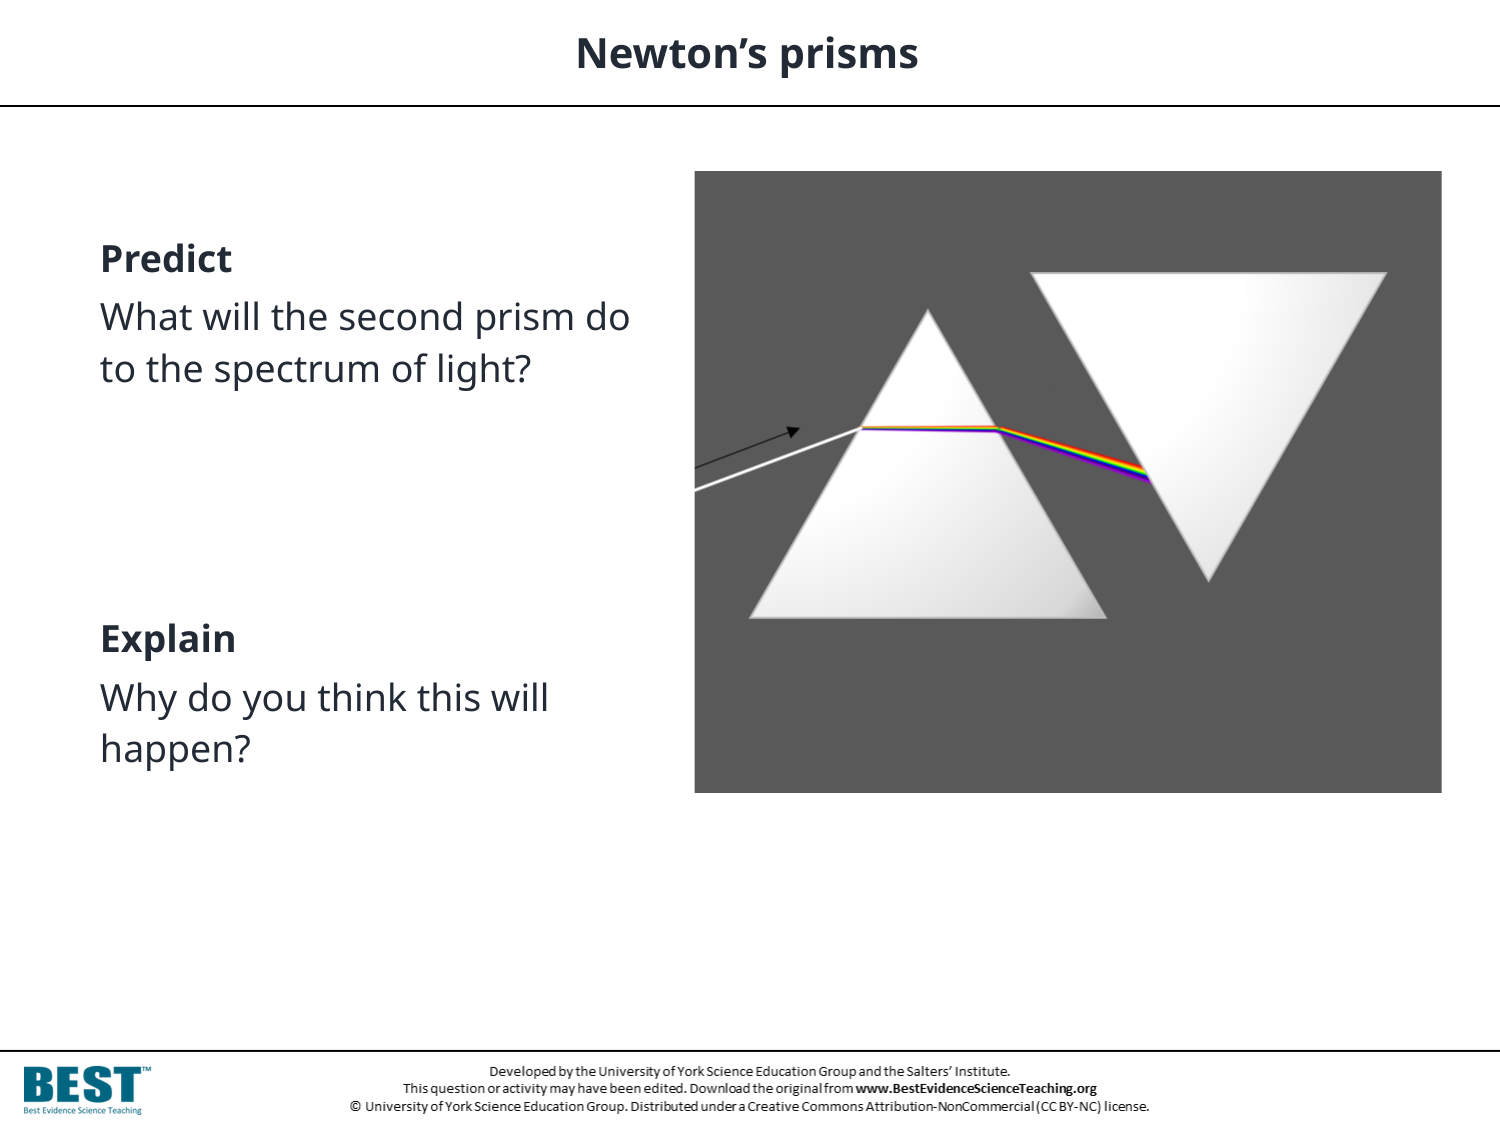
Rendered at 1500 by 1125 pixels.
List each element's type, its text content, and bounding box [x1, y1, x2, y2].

text_box Newton’s prisms [23, 4, 1471, 99]
picture [0, 105, 1500, 1125]
